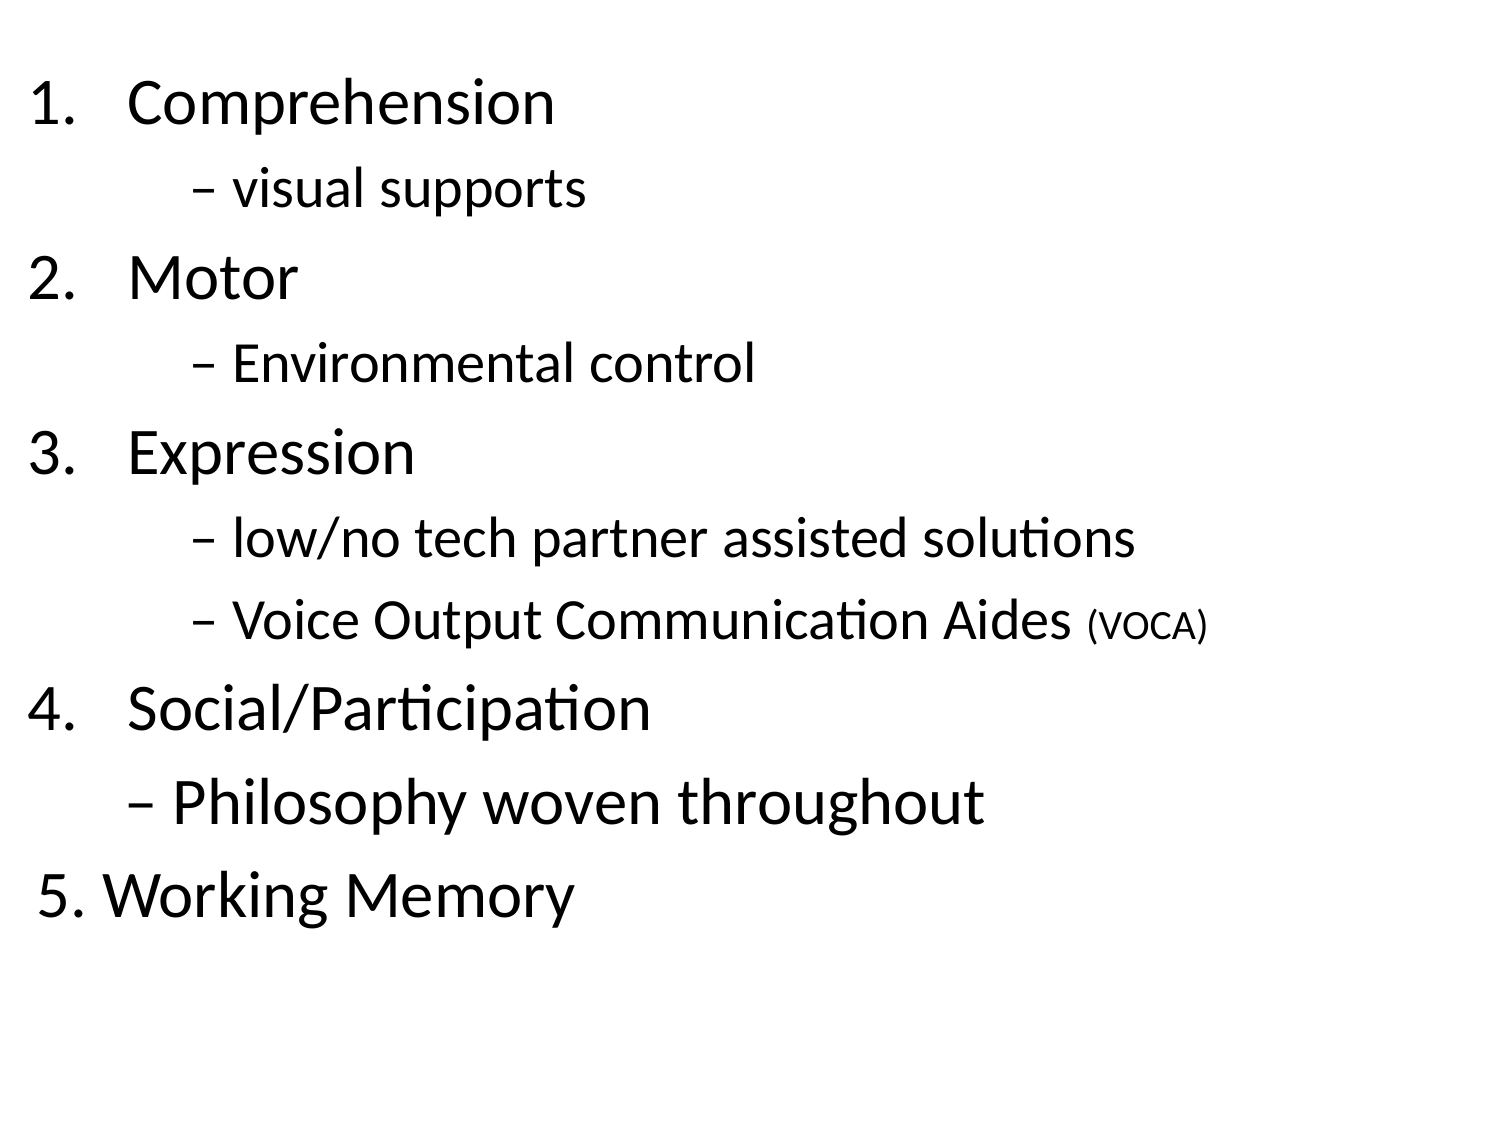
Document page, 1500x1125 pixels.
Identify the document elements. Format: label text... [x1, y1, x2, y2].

list Comprehension – visual supports Motor – Environmental control Expression – low/no tech partner assisted solutions – Voice Output Communication Aides (VOCA) Social/Participation – Philosophy woven throughout 5. Working Memory [12, 50, 1475, 1125]
